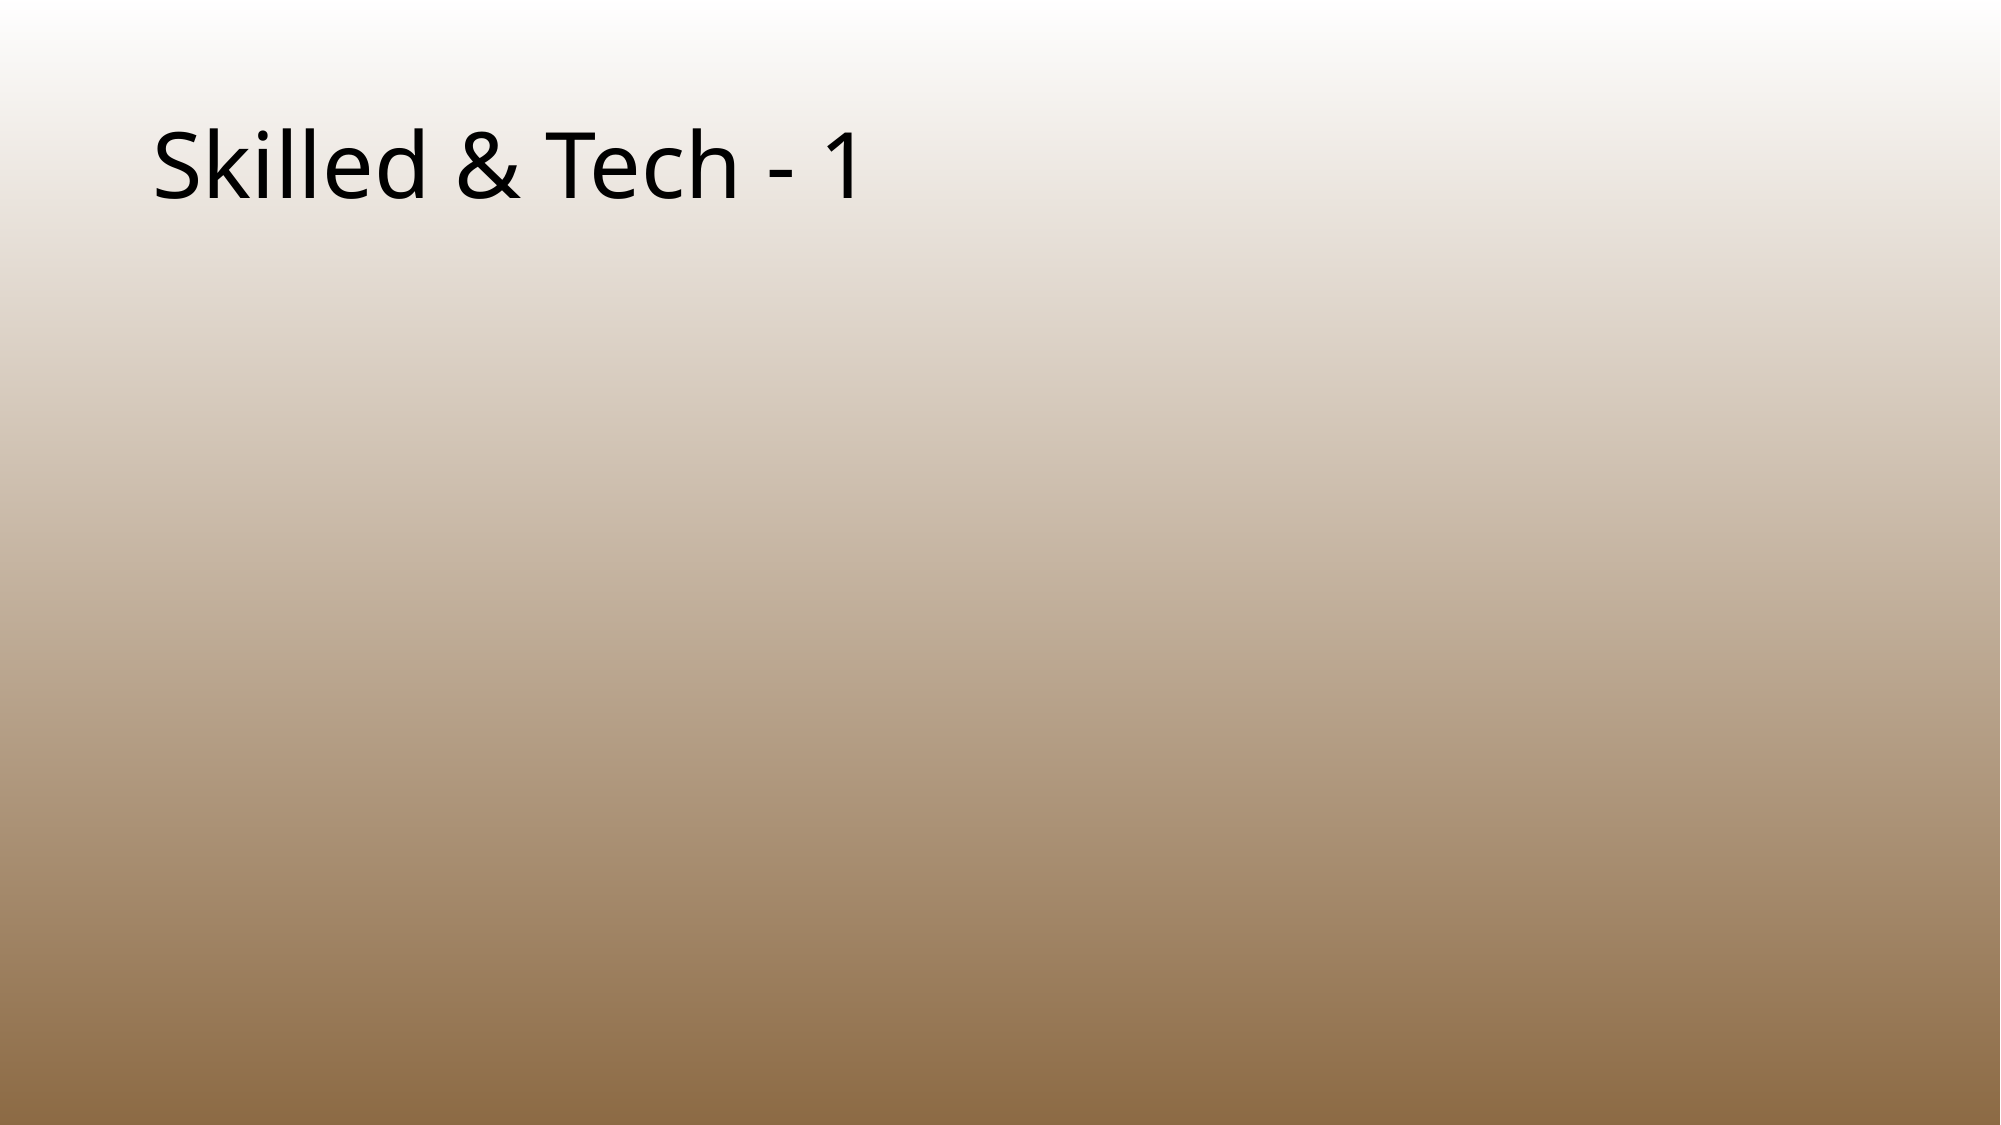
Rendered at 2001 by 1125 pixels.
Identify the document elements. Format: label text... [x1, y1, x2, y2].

title Skilled & Tech - 1 [137, 59, 1863, 278]
